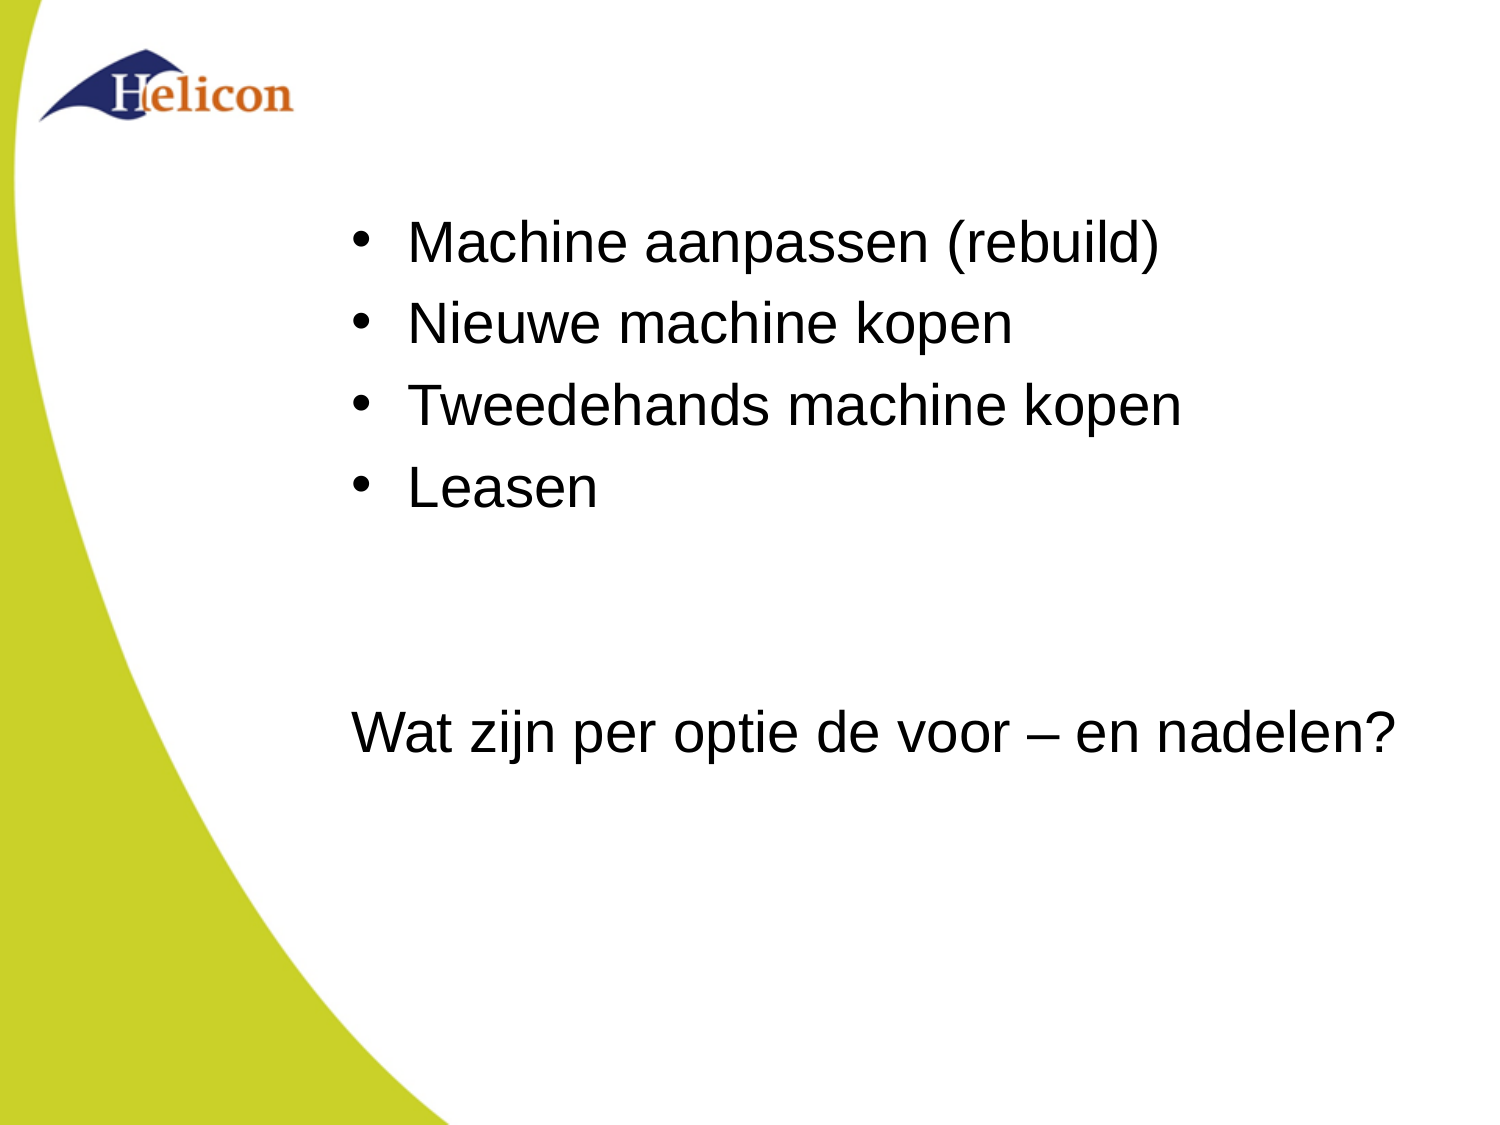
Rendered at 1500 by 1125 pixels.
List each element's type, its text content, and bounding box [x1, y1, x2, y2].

list Machine aanpassen (rebuild) Nieuwe machine kopen Tweedehands machine kopen Leasen Wat zijn per optie de voor – en nadelen? [336, 196, 1425, 1005]
picture [0, 0, 1500, 1125]
